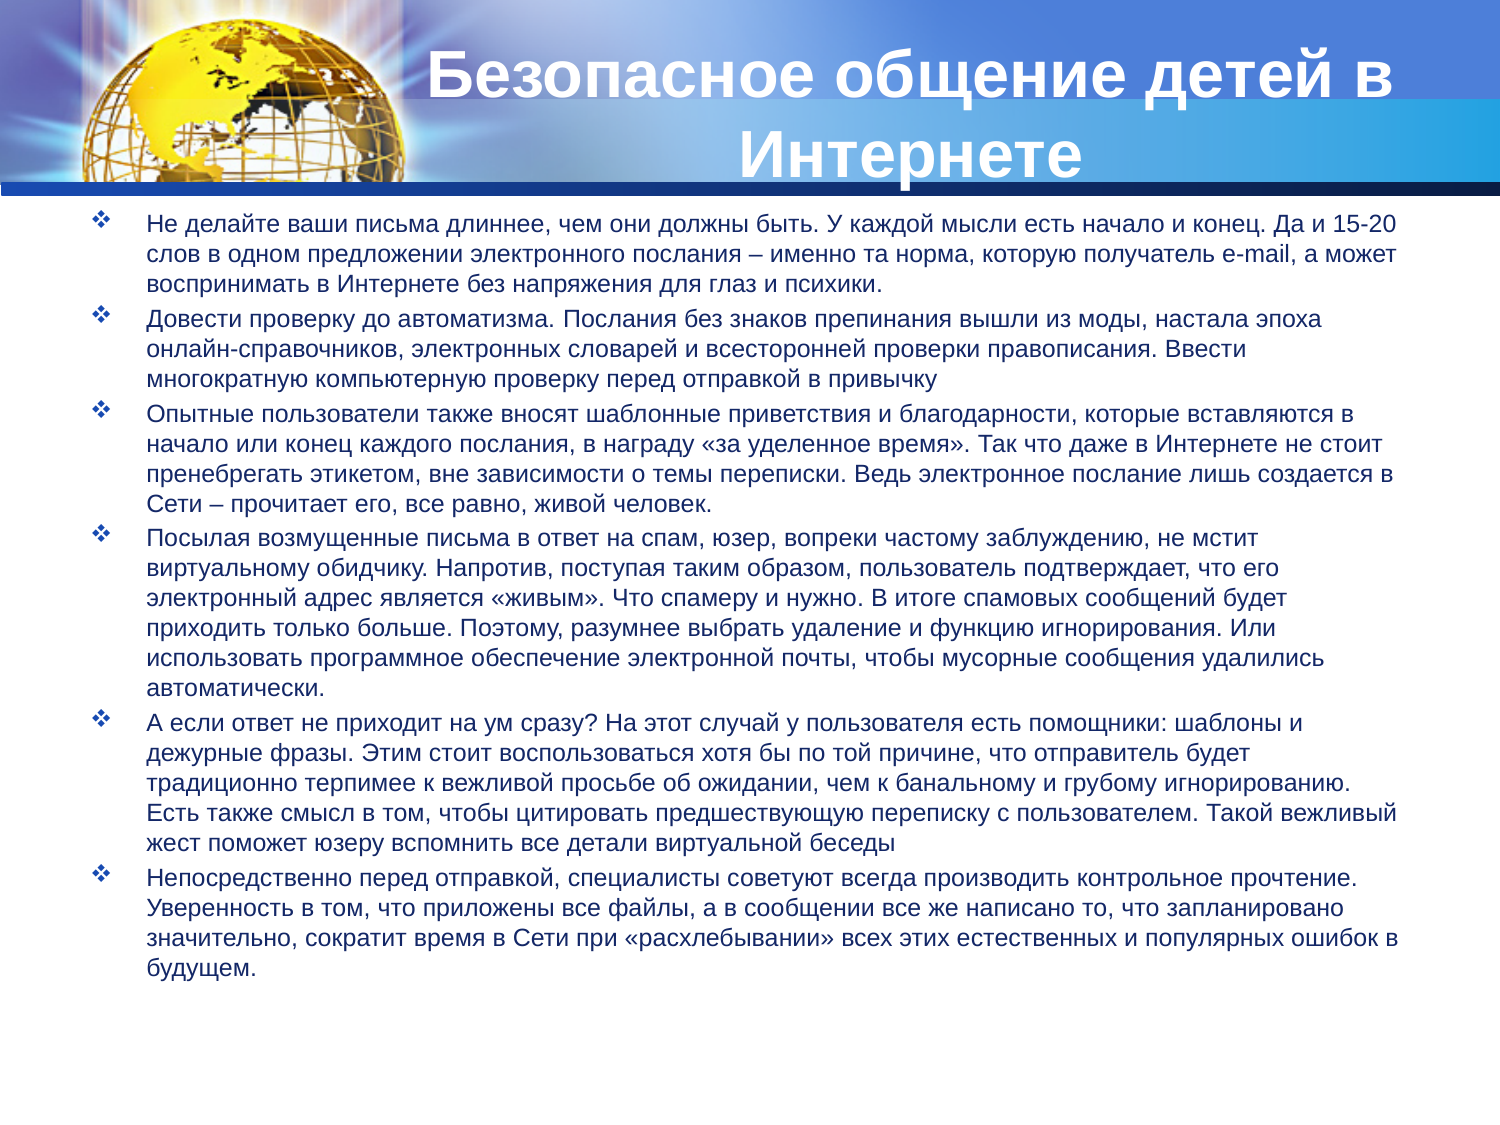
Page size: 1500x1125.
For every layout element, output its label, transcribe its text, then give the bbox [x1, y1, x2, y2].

picture [0, 0, 1500, 185]
title Безопасное общение детей в Интернете [398, 70, 1424, 151]
text_box 50% детей выходят в Интернет одни [298, 99, 412, 183]
list Не делайте ваши письма длиннее, чем они должны быть. У каждой мысли есть начало и конец. Да и 15-20 слов в одном предложении электронного послания – именно та норма, которую получатель e-mail, а может воспринимать в Интернете без напряжения для глаз и психики. Довести проверку до автоматизма. Послания без знаков препинания вышли из моды, настала эпоха онлайн-справочников, электронных словарей и всесторонней проверки правописания. Ввести многократную компьютерную проверку перед отправкой в привычку Опытные пользователи также вносят шаблонные приветствия и благодарности, которые вставляются в начало или конец каждого послания, в награду «за уделенное время». Так что даже в Интернете не стоит пренебрегать этикетом, вне зависимости о темы переписки. Ведь электронное послание лишь создается в Сети – прочитает его, все равно, живой человек. Посылая возмущенные письма в ответ на спам, юзер, вопреки частому заблуждению, не мстит виртуальному обидчику. Напротив, поступая таким образом, пользователь подтверждает, что его электронный адрес является «живым». Что спамеру и нужно. В итоге спамовых сообщений будет приходить только больше. Поэтому, разумнее выбрать удаление и функцию игнорирования. Или использовать программное обеспечение электронной почты, чтобы мусорные сообщения удалились автоматически. А если ответ не приходит на ум сразу? На этот случай у пользователя есть помощники: шаблоны и дежурные фразы. Этим стоит воспользоваться хотя бы по той причине, что отправитель будет традиционно терпимее к вежливой просьбе об ожидании, чем к банальному и грубому игнорированию. Есть также смысл в том, чтобы цитировать предшествующую переписку с пользователем. Такой вежливый жест поможет юзеру вспомнить все детали виртуальной беседы Непосредственно перед отправкой, специалисты советуют всегда производить контрольное прочтение. Уверенность в том, что приложены все файлы, а в сообщении все же написано то, что запланировано значительно, сократит время в Сети при «расхлебывании» всех этих естественных и популярных ошибок в будущем. [74, 199, 1426, 1038]
